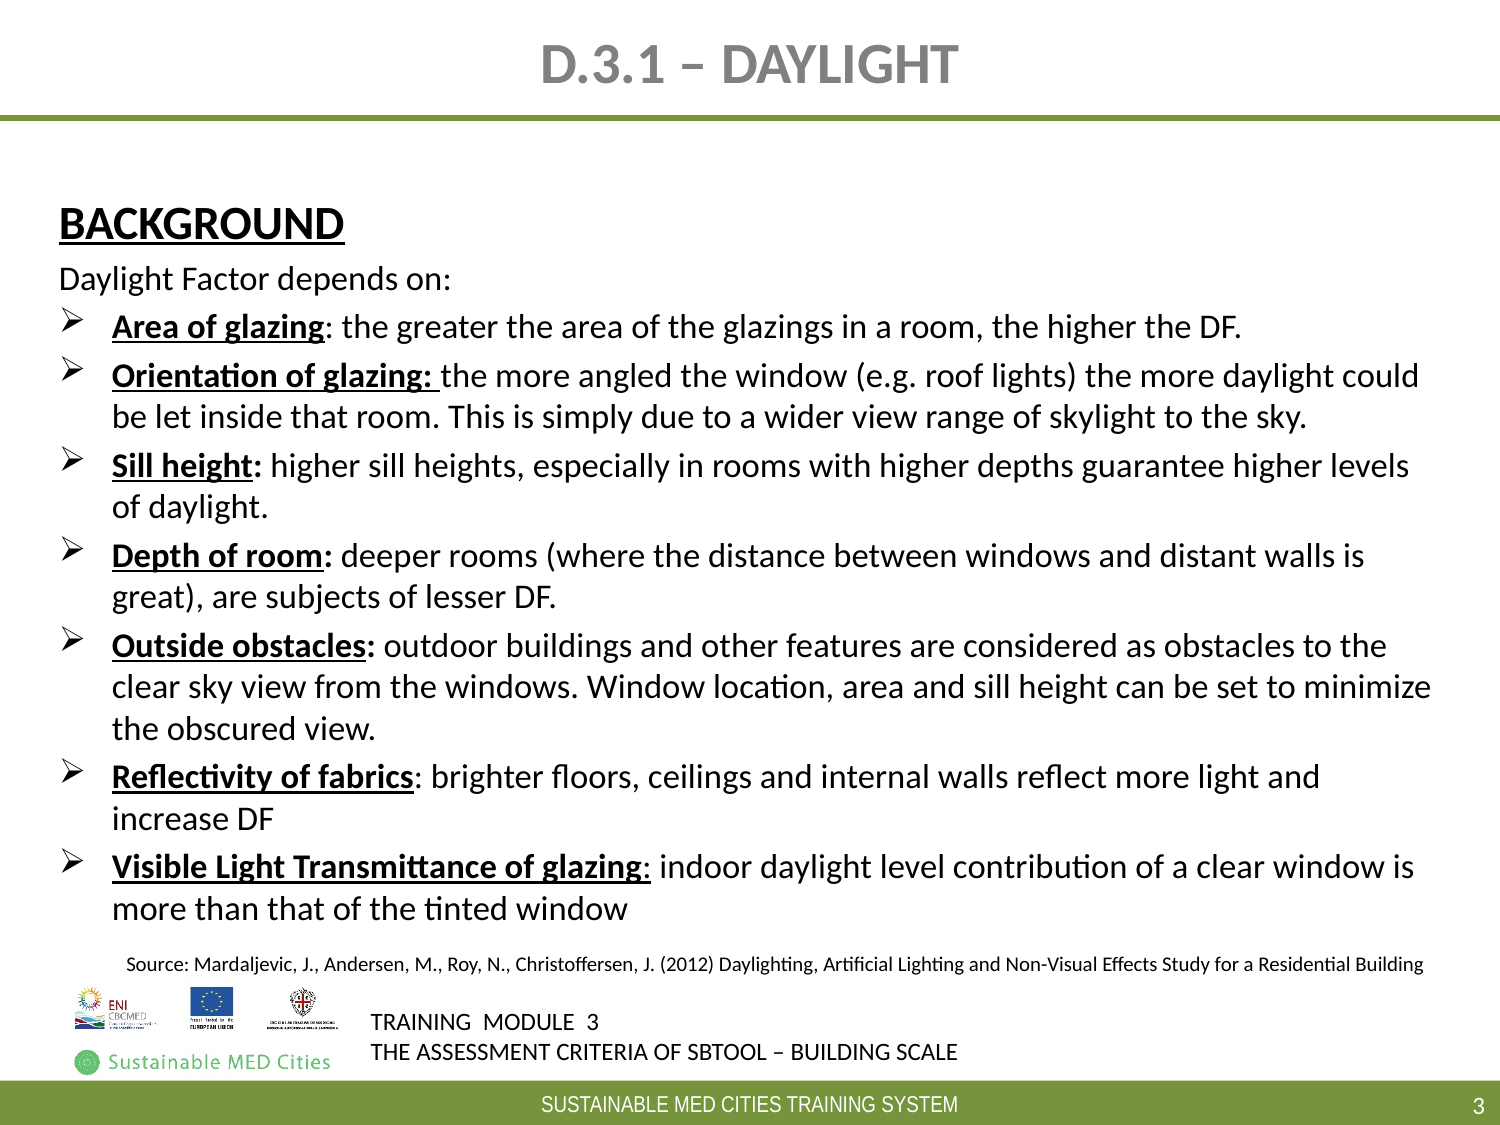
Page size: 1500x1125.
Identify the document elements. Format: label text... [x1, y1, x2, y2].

text_box Source: Mardaljevic, J., Andersen, M., Roy, N., Christoffersen, J. (2012) Daylighting, Artificial Lighting and Non-Visual Effects Study for a Residential Building [111, 943, 1450, 984]
slide_number 3 [1399, 1074, 1500, 1125]
text_box BACKGROUND Daylight Factor depends on: Area of glazing: the greater the area of the glazings in a room, the higher the DF. Orientation of glazing: the more angled the window (e.g. roof lights) the more daylight could be let inside that room. This is simply due to a wider view range of skylight to the sky. Sill height: higher sill heights, especially in rooms with higher depths guarantee higher levels of daylight. Depth of room: deeper rooms (where the distance between windows and distant walls is great), are subjects of lesser DF. Outside obstacles: outdoor buildings and other features are considered as obstacles to the clear sky view from the windows. Window location, area and sill height can be set to minimize the obscured view. Reflectivity of fabrics: brighter floors, ceilings and internal walls reflect more light and increase DF Visible Light Transmittance of glazing: indoor daylight level contribution of a clear window is more than that of the tinted window [43, 184, 1452, 944]
picture [62, 978, 356, 1080]
title D.3.1 – DAYLIGHT [0, 0, 1500, 121]
